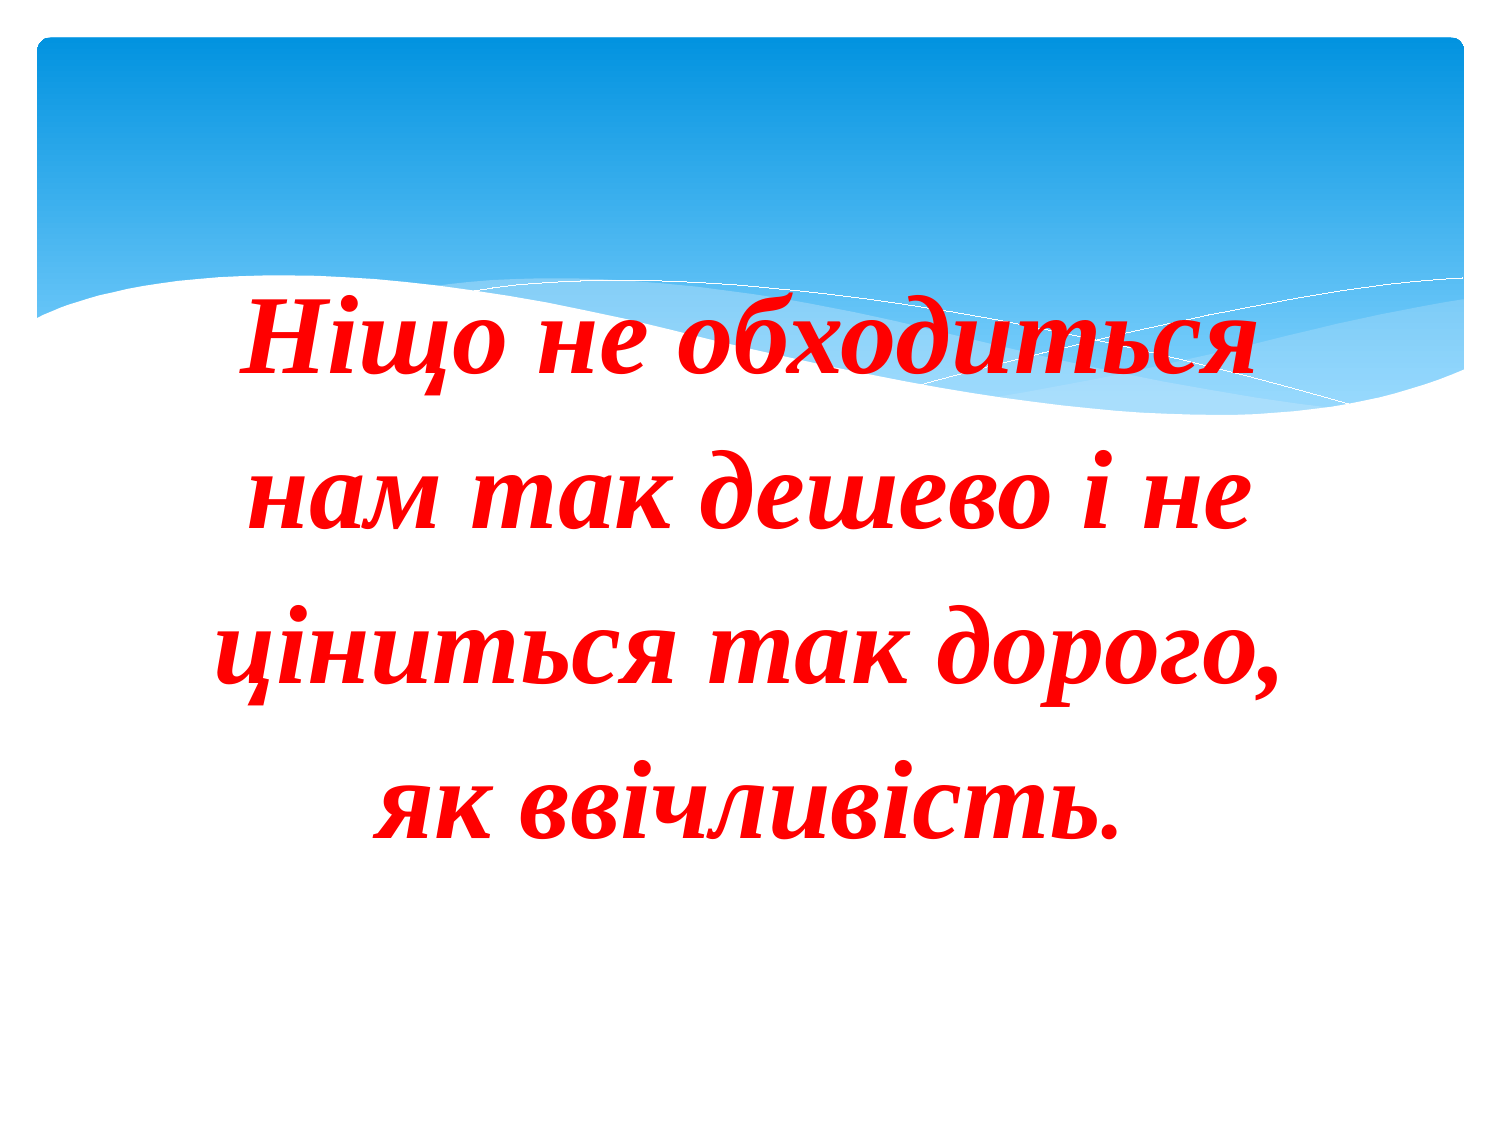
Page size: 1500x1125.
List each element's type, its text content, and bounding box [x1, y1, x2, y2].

list Ніщо не обходиться нам так дешево і не ціниться так дорого, як ввічливість. [143, 54, 1359, 1005]
